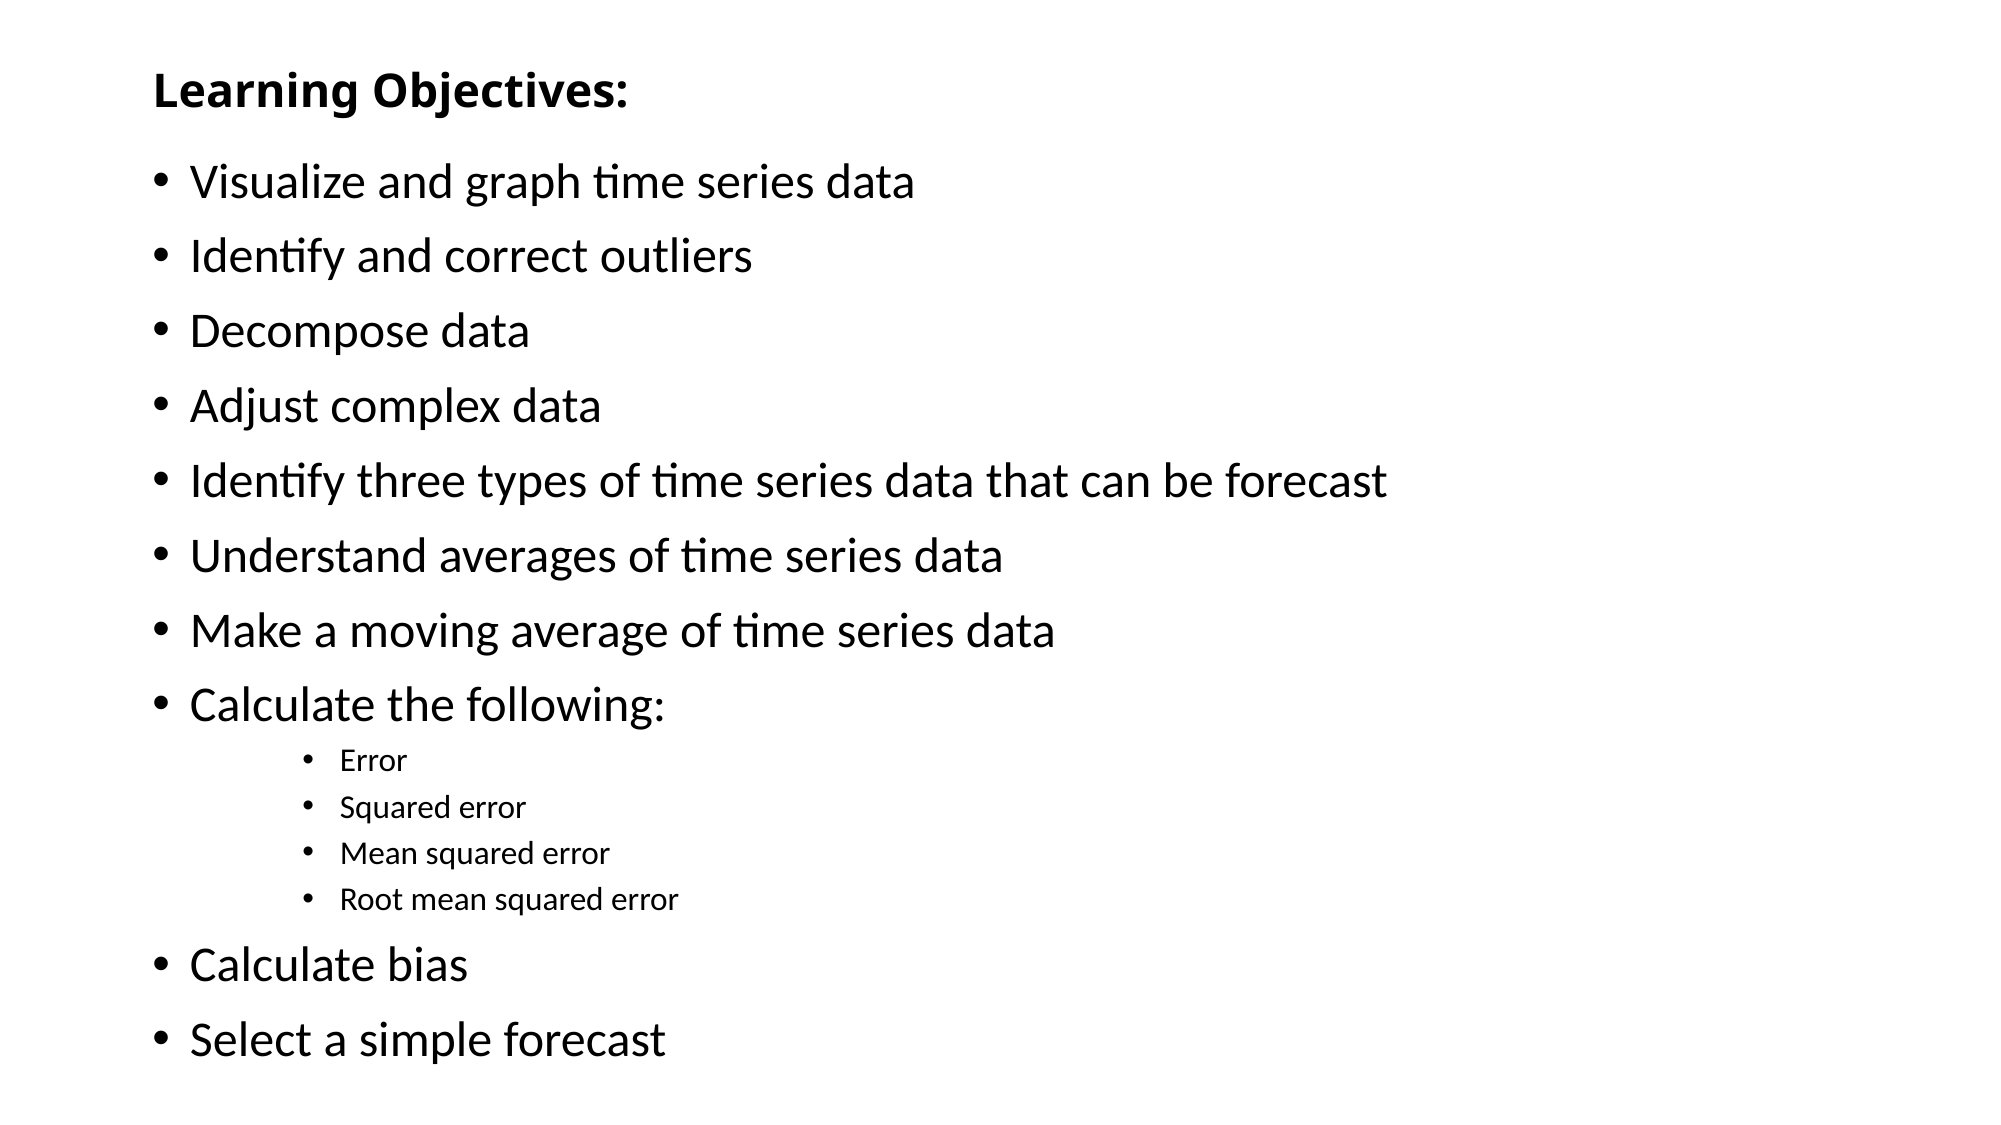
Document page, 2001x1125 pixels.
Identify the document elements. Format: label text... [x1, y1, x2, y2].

title Learning Objectives: [137, 59, 1863, 147]
list Visualize and graph time series data Identify and correct outliers Decompose data Adjust complex data Identify three types of time series data that can be forecast Understand averages of time series data Make a moving average of time series data Calculate the following: Error Squared error Mean squared error Root mean squared error Calculate bias Select a simple forecast [137, 147, 1863, 862]
